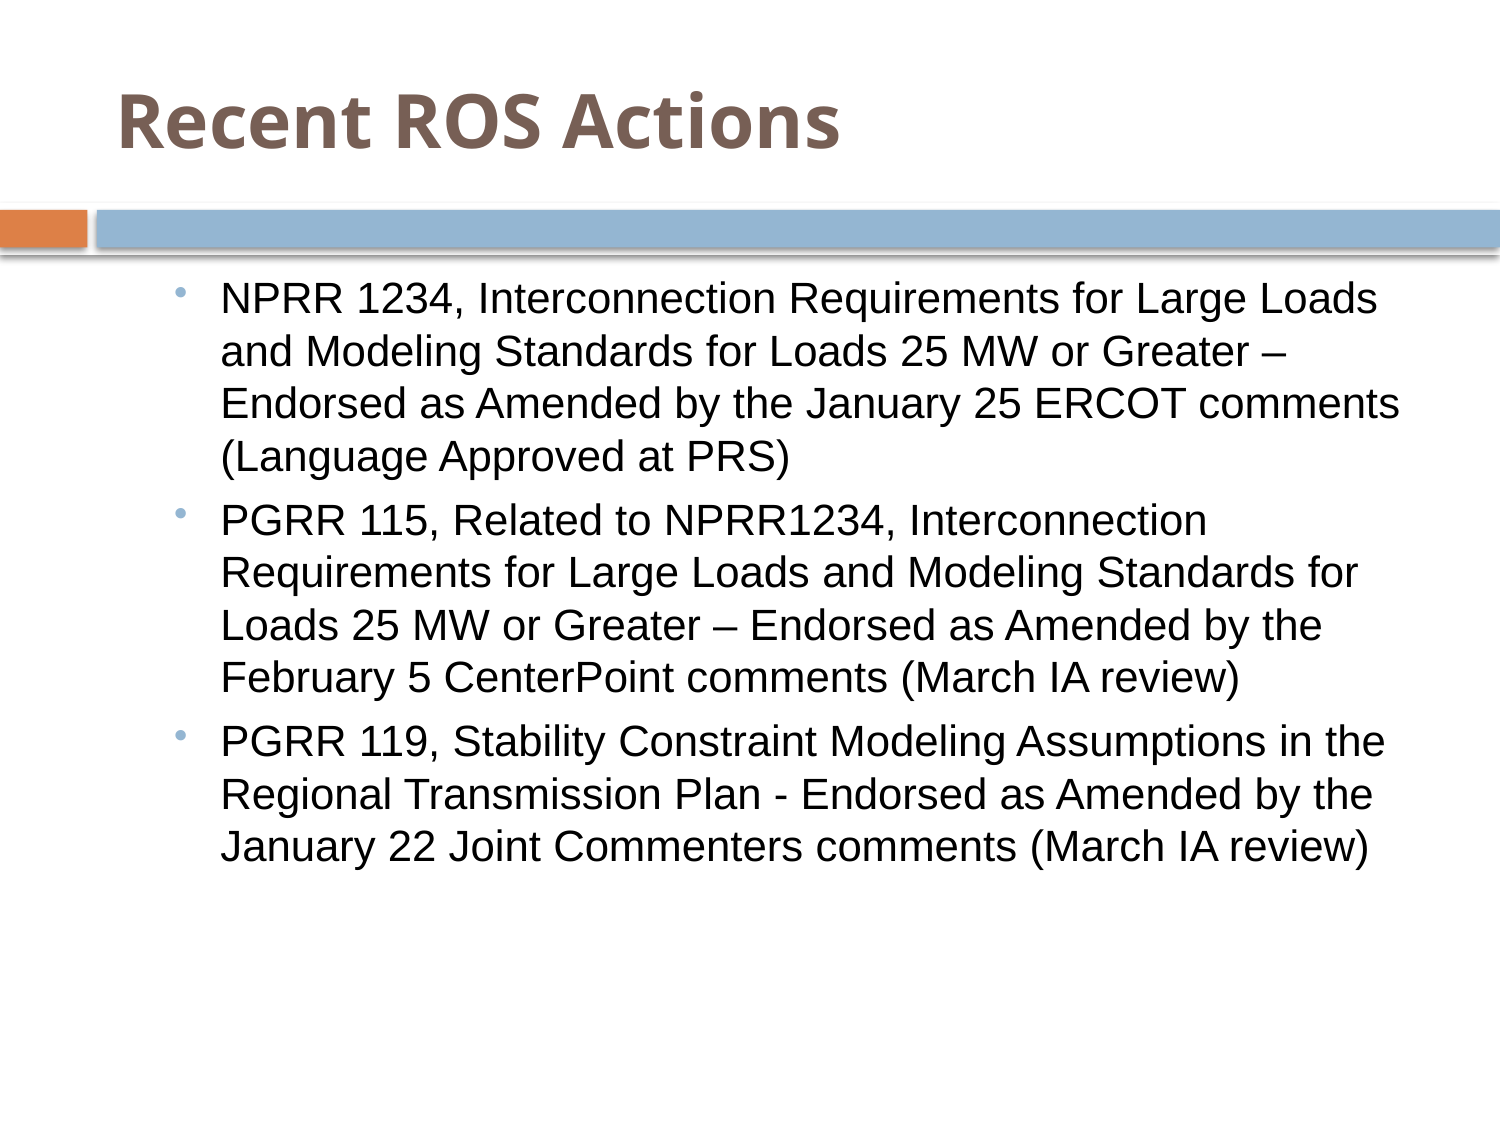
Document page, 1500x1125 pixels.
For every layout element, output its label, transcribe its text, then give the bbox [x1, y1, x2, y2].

list NPRR 1234, Interconnection Requirements for Large Loads and Modeling Standards for Loads 25 MW or Greater – Endorsed as Amended by the January 25 ERCOT comments (Language Approved at PRS) PGRR 115, Related to NPRR1234, Interconnection Requirements for Large Loads and Modeling Standards for Loads 25 MW or Greater – Endorsed as Amended by the February 5 CenterPoint comments (March IA review) PGRR 119, Stability Constraint Modeling Assumptions in the Regional Transmission Plan - Endorsed as Amended by the January 22 Joint Commenters comments (March IA review) [100, 262, 1439, 1001]
title Recent ROS Actions [100, 37, 1439, 201]
